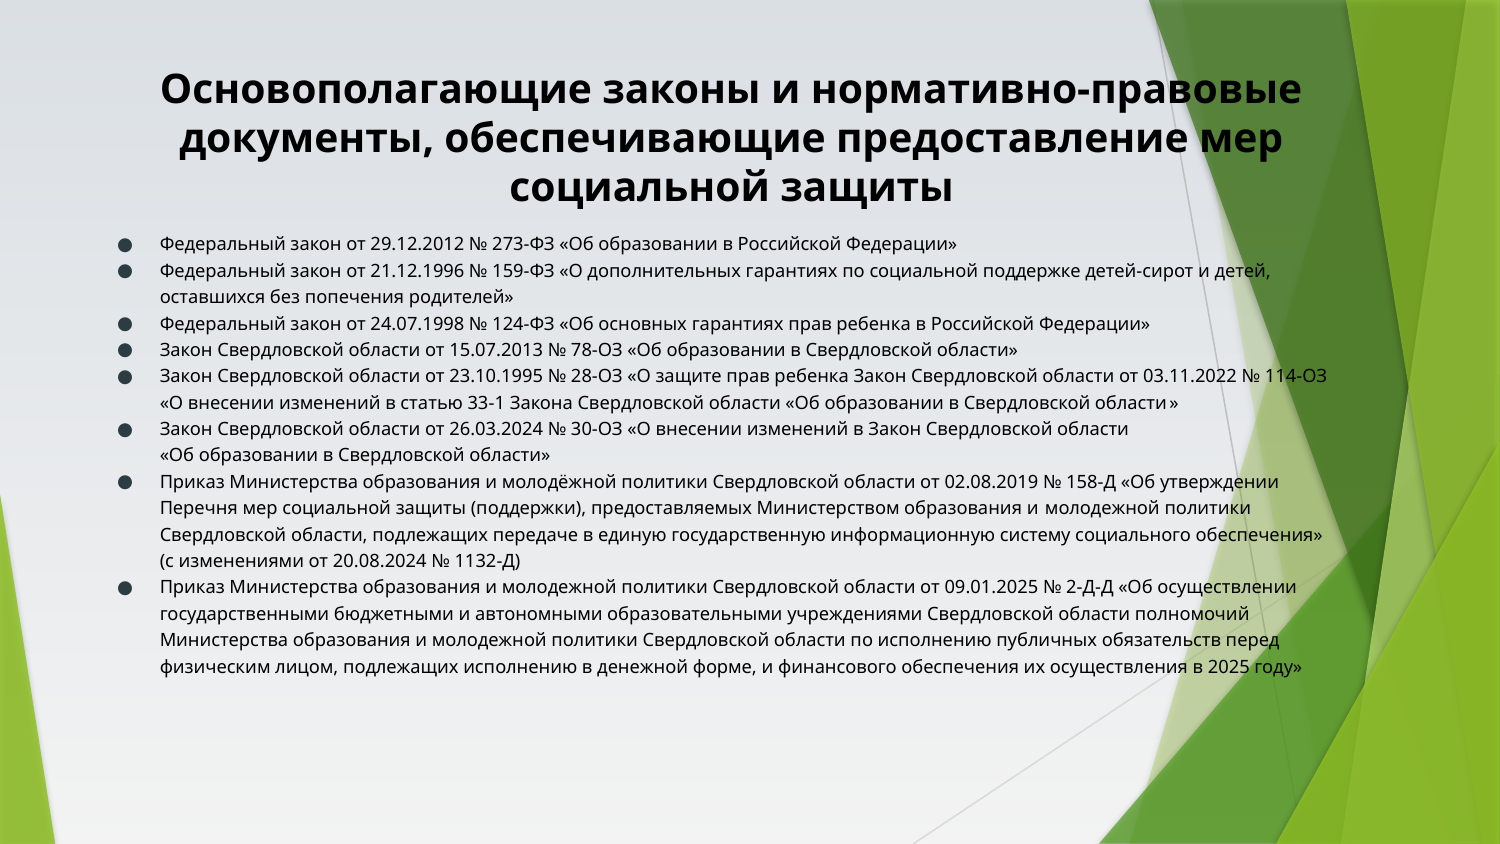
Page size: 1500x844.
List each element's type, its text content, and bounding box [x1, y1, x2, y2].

list Федеральный закон от 29.12.2012 № 273-ФЗ «Об образовании в Российской Федерации» Федеральный закон от 21.12.1996 № 159-ФЗ «О дополнительных гарантиях по социальной поддержке детей-сирот и детей, оставшихся без попечения родителей» Федеральный закон от 24.07.1998 № 124-ФЗ «Об основных гарантиях прав ребенка в Российской Федерации» Закон Свердловской области от 15.07.2013 № 78-ОЗ «Об образовании в Свердловской области» Закон Свердловской области от 23.10.1995 № 28-ОЗ «О защите прав ребенка Закон Свердловской области от 03.11.2022 № 114-ОЗ «О внесении изменений в статью 33-1 Закона Свердловской области «Об образовании в Свердловской области» Закон Свердловской области от 26.03.2024 № 30-ОЗ «О внесении изменений в Закон Свердловской области «Об образовании в Свердловской области» Приказ Министерства образования и молодёжной политики Свердловской области от 02.08.2019 № 158-Д «Об утверждении Перечня мер социальной защиты (поддержки), предоставляемых Министерством образования и молодежной политики Свердловской области, подлежащих передаче в единую государственную информационную систему социального обеспечения» (с изменениями от 20.08.2024 № 1132-Д) Приказ Министерства образования и молодежной политики Свердловской области от 09.01.2025 № 2-Д-Д «Об осуществлении государственными бюджетными и автономными образовательными учреждениями Свердловской области полномочий Министерства образования и молодежной политики Свердловской области по исполнению публичных обязательств перед физическим лицом, подлежащих исполнению в денежной форме, и финансового обеспечения их осуществления в 2025 году» [83, 198, 1372, 744]
title Основополагающие законы и нормативно-правовые документы, обеспечивающие предоставление мер социальной защиты [83, 54, 1381, 218]
